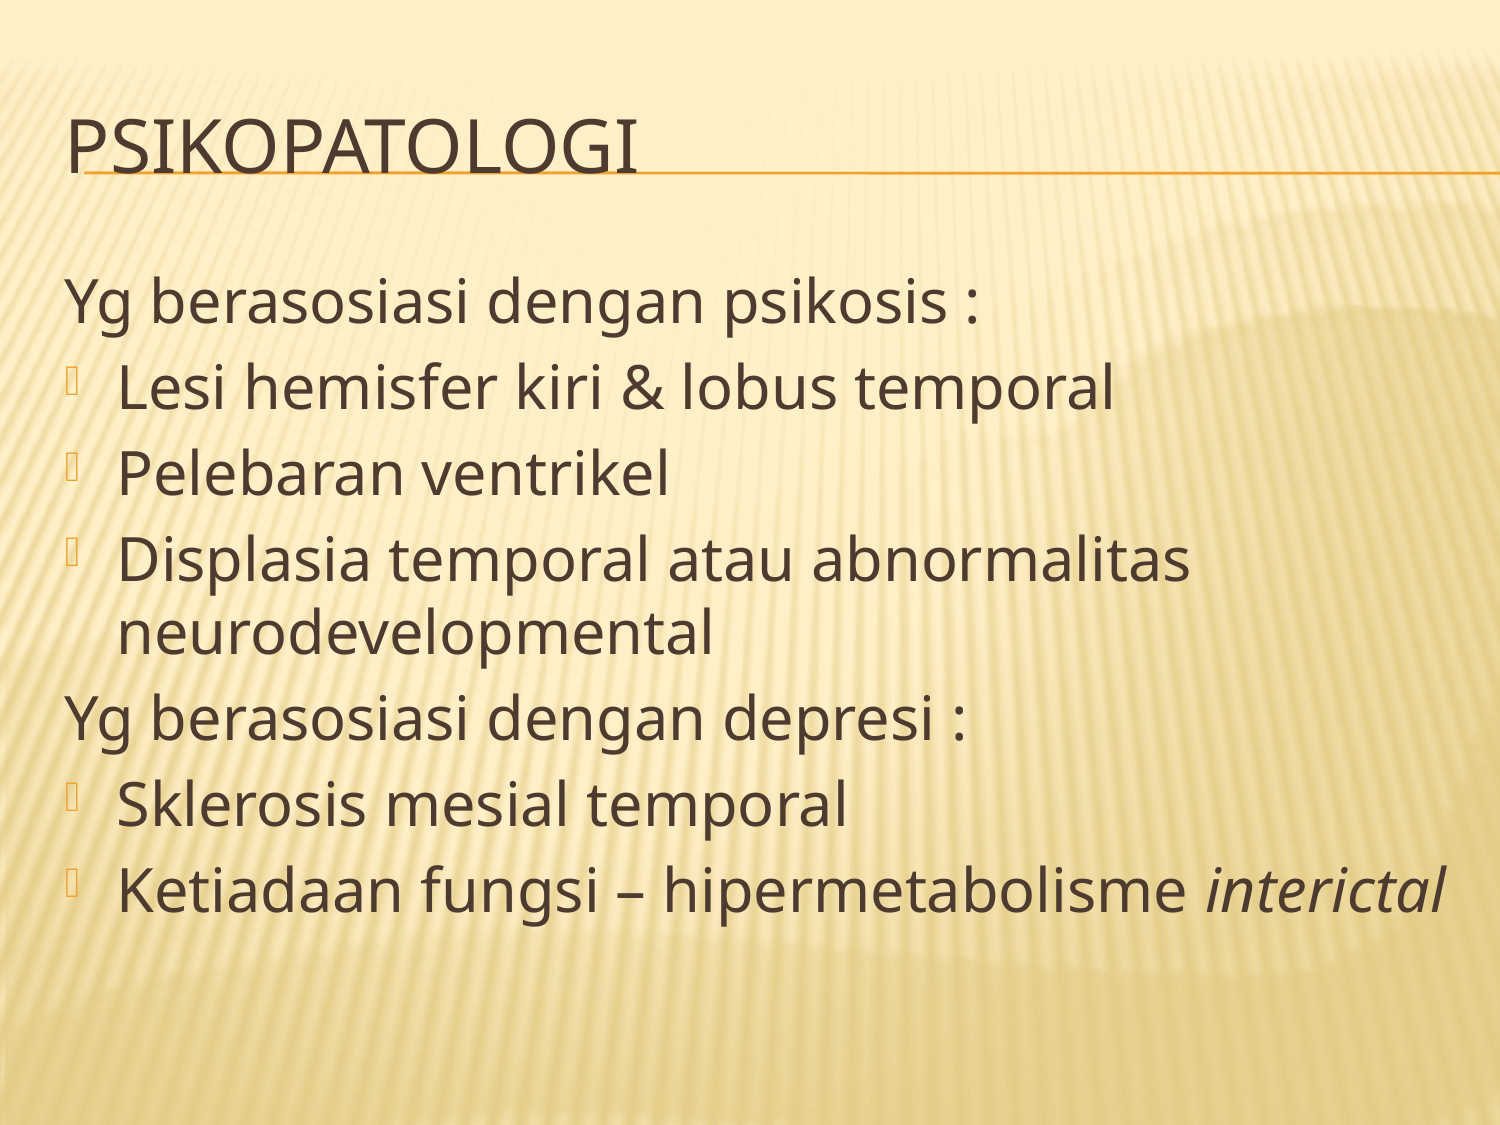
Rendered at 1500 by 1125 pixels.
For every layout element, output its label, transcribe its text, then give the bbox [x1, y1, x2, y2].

list Yg berasosiasi dengan psikosis : Lesi hemisfer kiri & lobus temporal Pelebaran ventrikel Displasia temporal atau abnormalitas neurodevelopmental Yg berasosiasi dengan depresi : Sklerosis mesial temporal Ketiadaan fungsi – hipermetabolisme interictal [50, 254, 1475, 998]
title PSIKOPATOLOGI [50, 75, 1475, 213]
